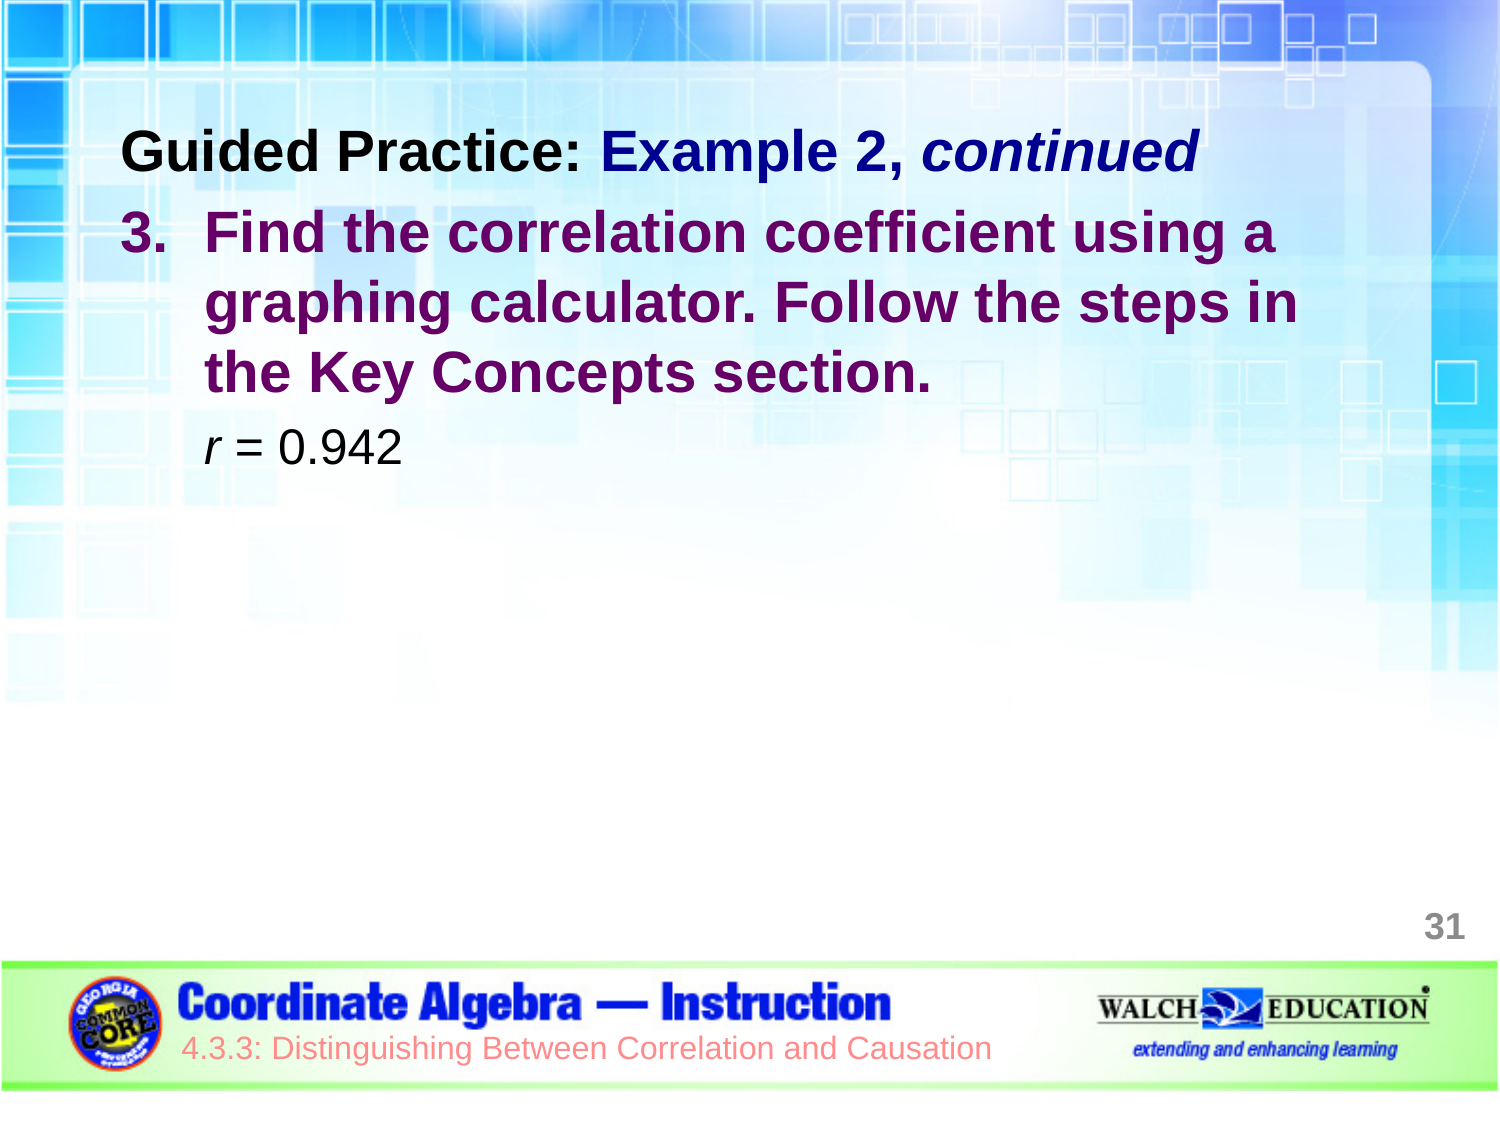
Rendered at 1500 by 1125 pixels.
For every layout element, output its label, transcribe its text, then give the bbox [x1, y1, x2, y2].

slide_number 31 [1361, 901, 1481, 949]
footer 4.3.3: Distinguishing Between Correlation and Causation [166, 1024, 1080, 1069]
subtitle Guided Practice: Example 2, continued Find the correlation coefficient using a graphing calculator. Follow the steps in the Key Concepts section. r = 0.942 [105, 105, 1376, 925]
picture [1, 0, 1500, 1091]
